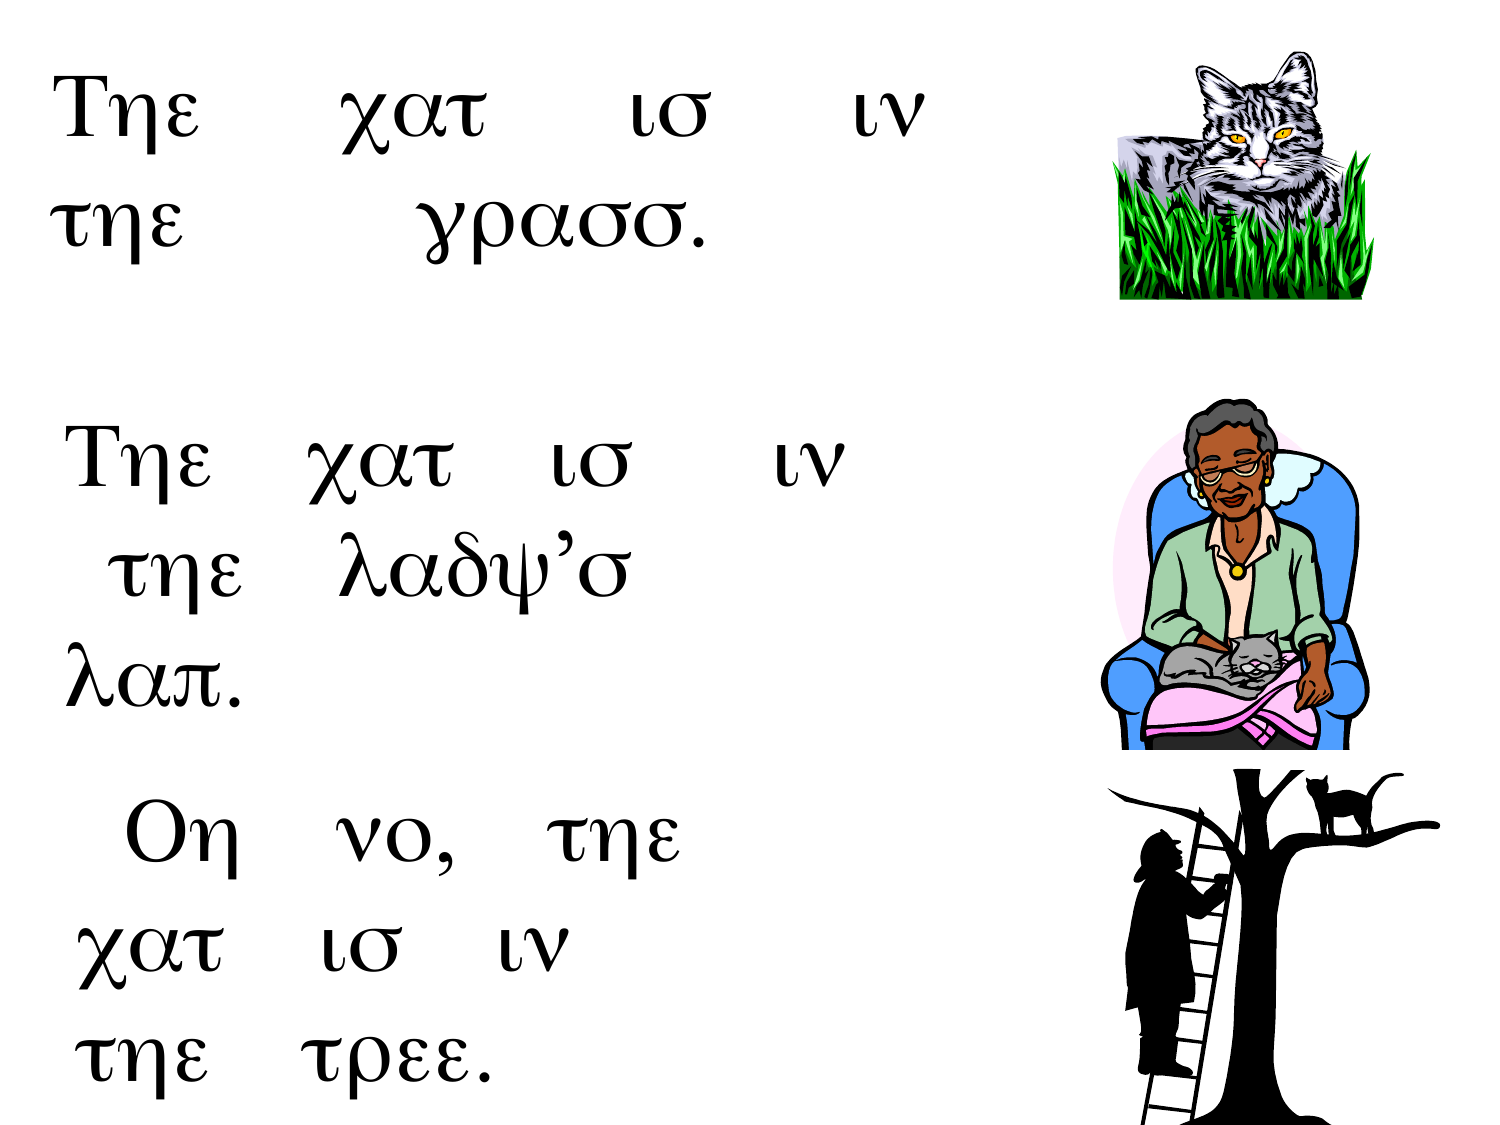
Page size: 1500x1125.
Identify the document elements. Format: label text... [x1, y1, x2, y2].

text_box Oh no, the cat is in the tree. [62, 762, 813, 1108]
text_box The cat is in the lady’s lap. [50, 387, 925, 733]
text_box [1112, 49, 1377, 302]
text_box The cat is in the grass. [37, 37, 1125, 273]
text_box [1107, 767, 1442, 1125]
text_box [1099, 398, 1373, 751]
